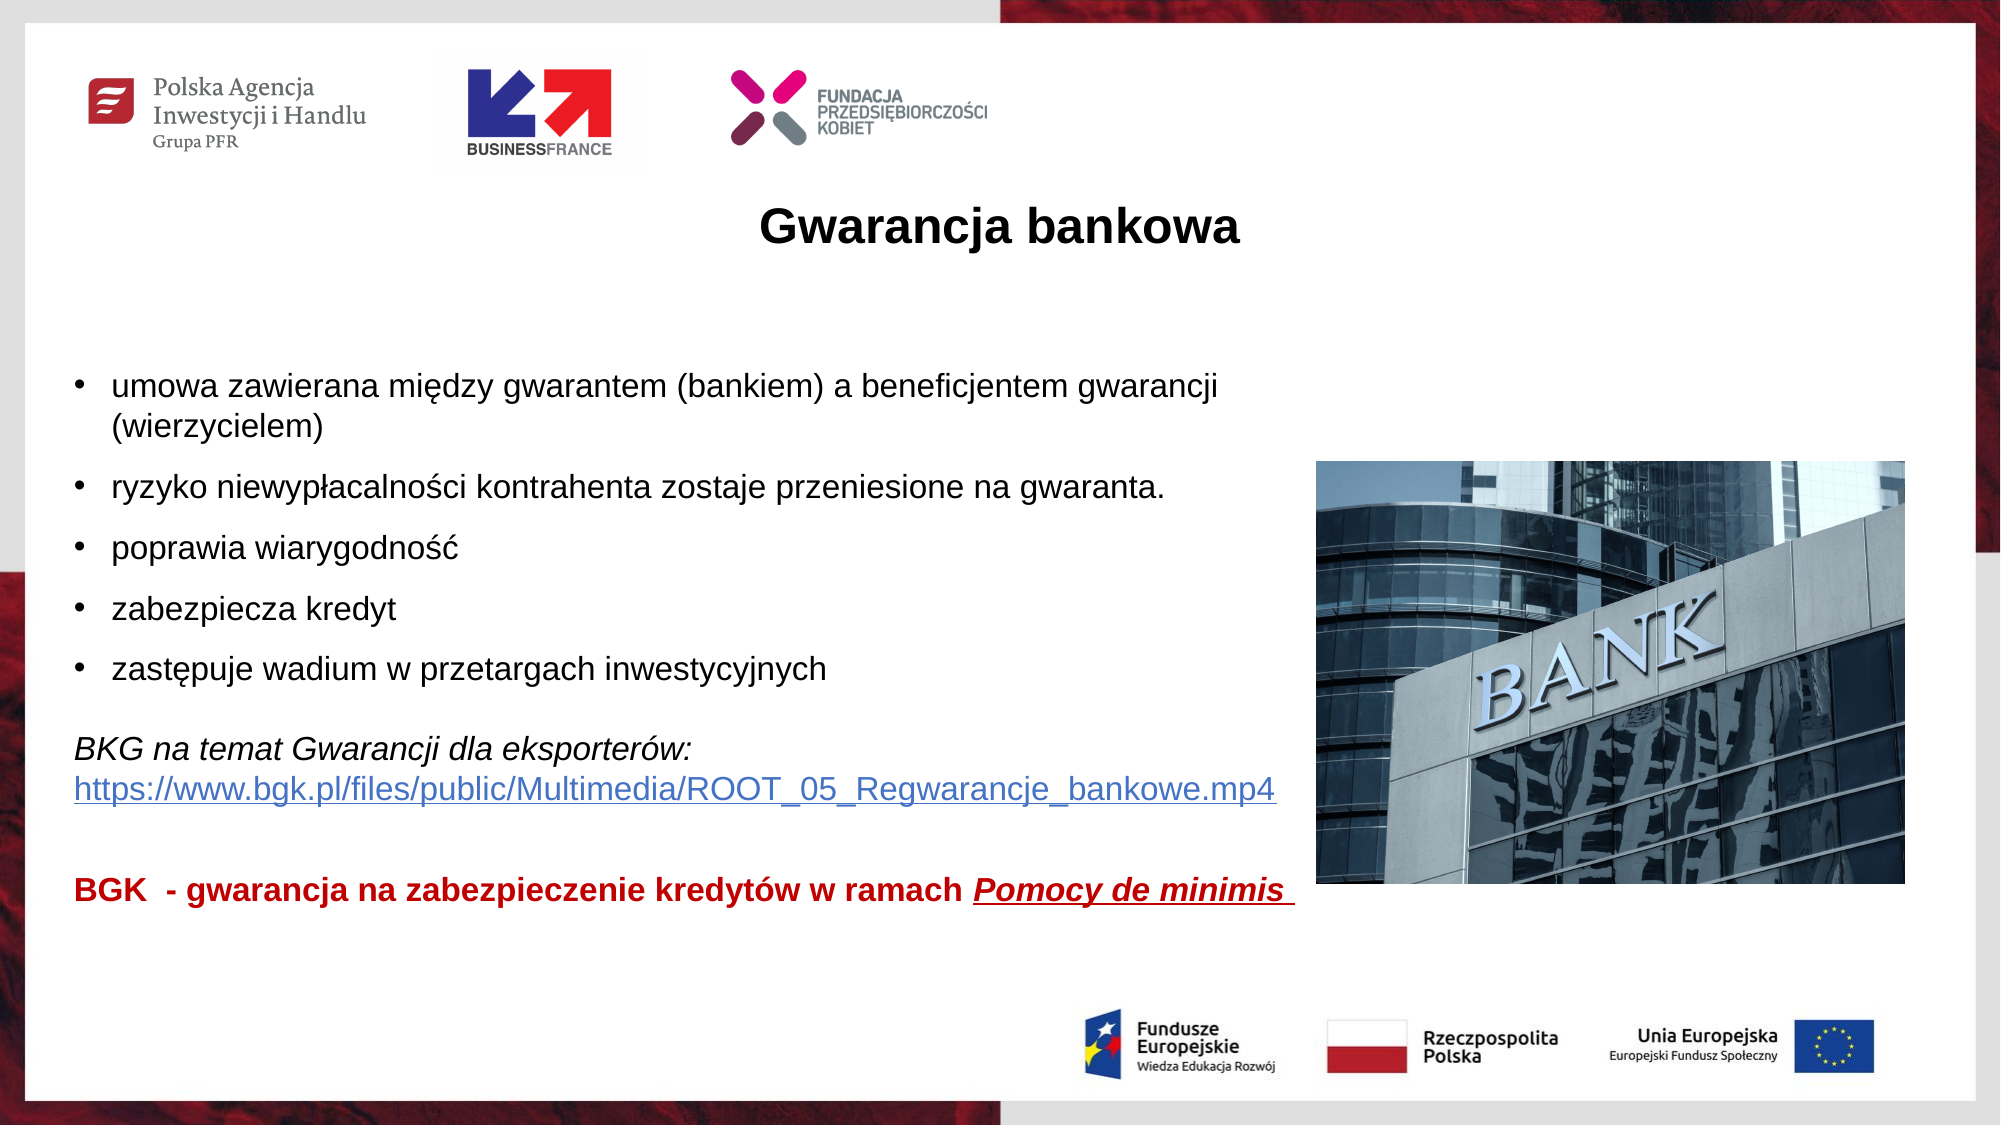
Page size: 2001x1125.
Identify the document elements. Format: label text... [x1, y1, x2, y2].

picture [0, 0, 2001, 1125]
list umowa zawierana między gwarantem (bankiem) a beneficjentem gwarancji (wierzycielem) ryzyko niewypłacalności kontrahenta zostaje przeniesione na gwaranta. poprawia wiarygodność zabezpiecza kredyt zastępuje wadium w przetargach inwestycyjnych BKG na temat Gwarancji dla eksporterów: https://www.bgk.pl/files/public/Multimedia/ROOT_05_Regwarancje_bankowe.mp4 BGK - gwarancja na zabezpieczenie kredytów w ramach Pomocy de minimis [58, 356, 1385, 989]
title Gwarancja bankowa [259, 111, 1741, 344]
